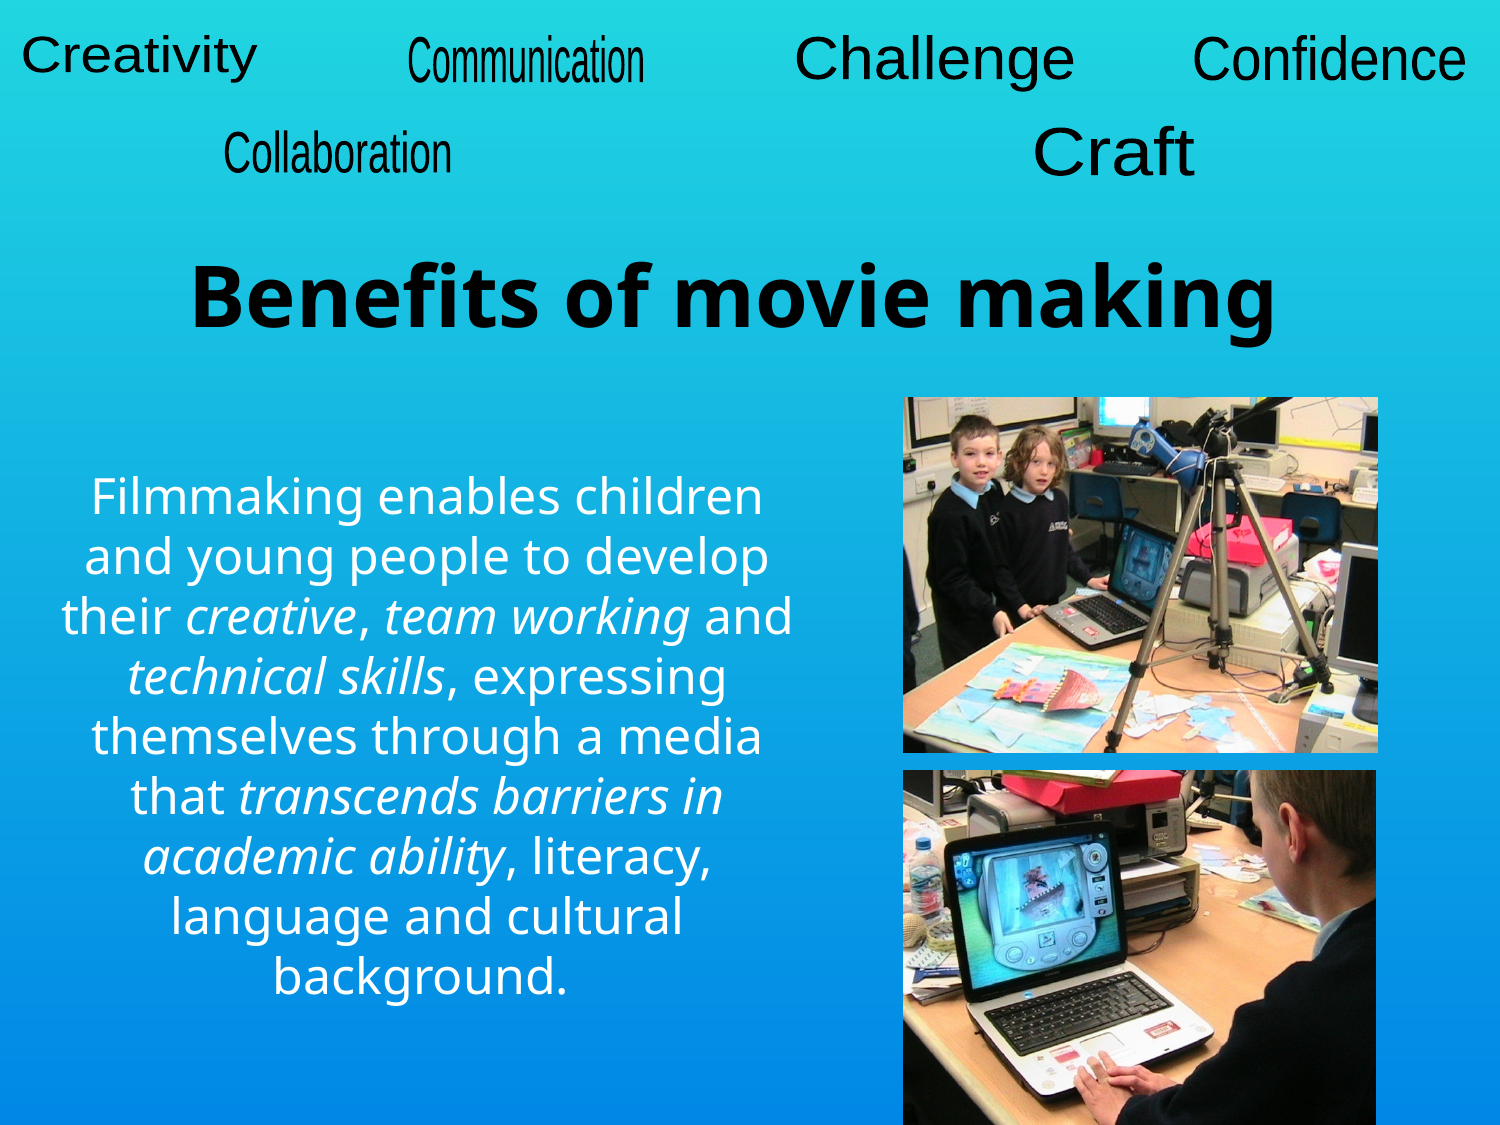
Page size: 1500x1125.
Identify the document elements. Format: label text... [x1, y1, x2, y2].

picture [903, 771, 1377, 1125]
picture [821, 396, 1500, 752]
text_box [23, 34, 643, 174]
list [796, 34, 1466, 176]
title Benefits of movie making [70, 199, 1421, 387]
text_box Filmmaking enables children and young people to develop their creative, team working and technical skills, expressing themselves through a media that transcends barriers in academic ability, literacy, language and cultural background. [35, 456, 821, 1057]
